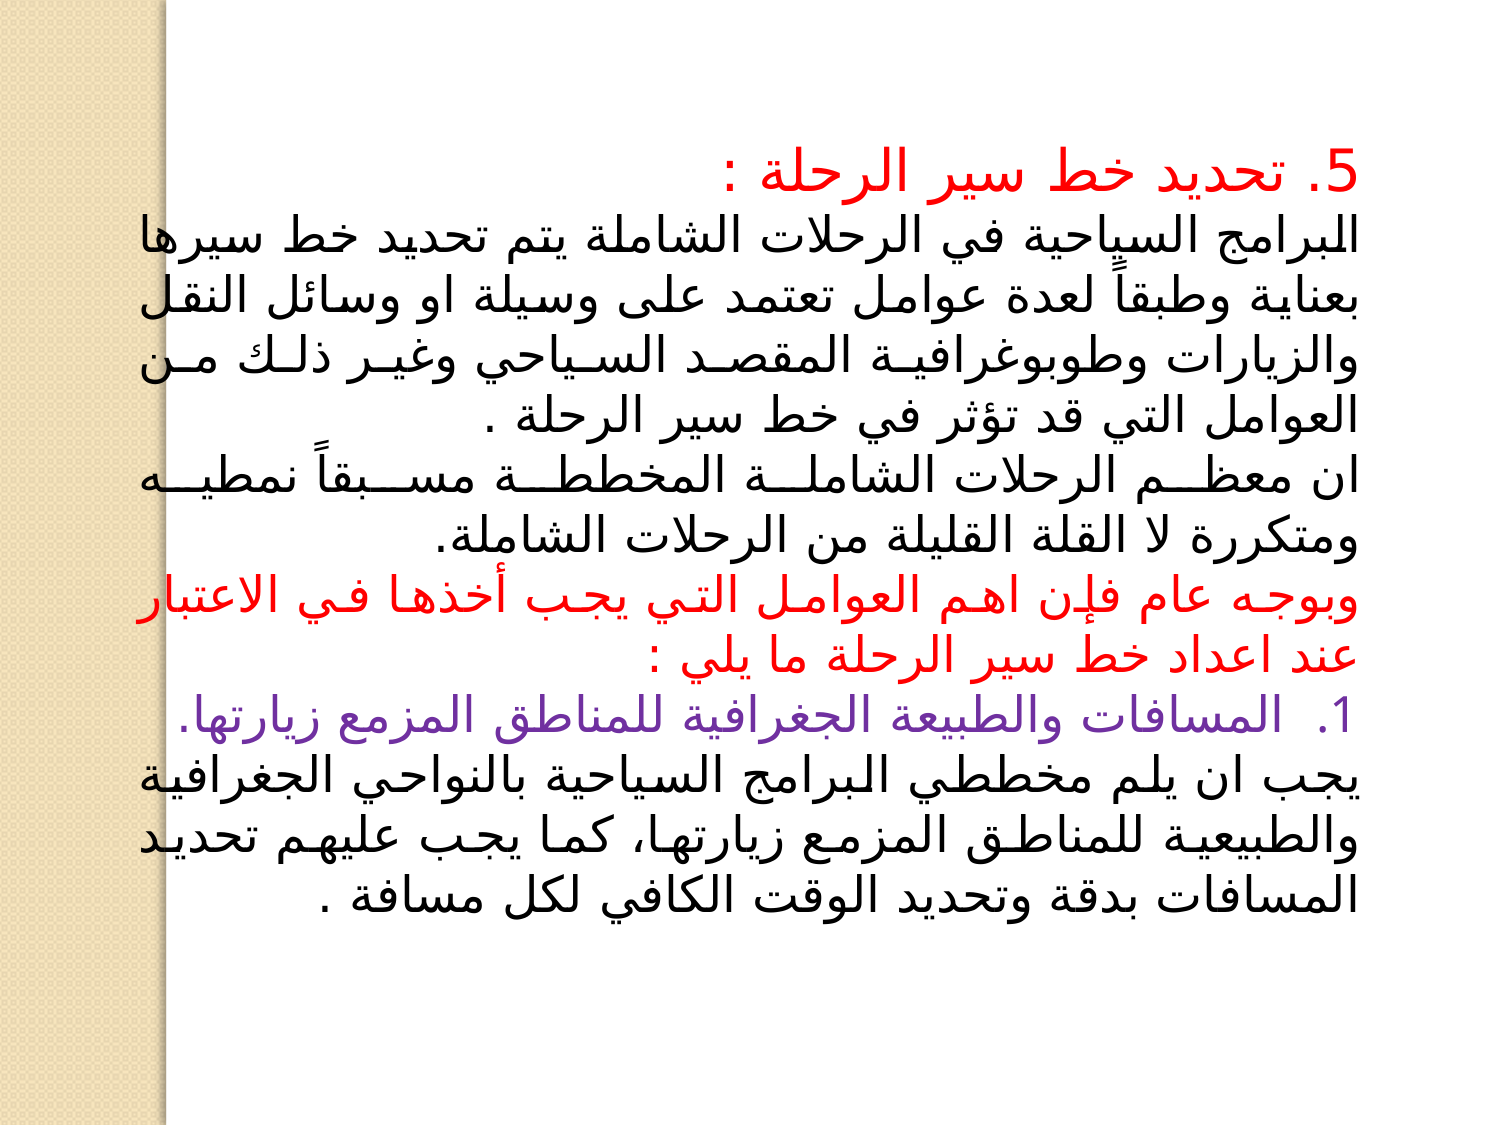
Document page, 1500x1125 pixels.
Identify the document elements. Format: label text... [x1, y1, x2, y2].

text_box 5. تحديد خط سير الرحلة : البرامج السياحية في الرحلات الشاملة يتم تحديد خط سيرها بعناية وطبقاً لعدة عوامل تعتمد على وسيلة او وسائل النقل والزيارات وطوبوغرافية المقصد السياحي وغير ذلك من العوامل التي قد تؤثر في خط سير الرحلة . ان معظم الرحلات الشاملة المخططة مسبقاً نمطيه ومتكررة لا القلة القليلة من الرحلات الشاملة. وبوجه عام فإن اهم العوامل التي يجب أخذها في الاعتبار عند اعداد خط سير الرحلة ما يلي : المسافات والطبيعة الجغرافية للمناطق المزمع زيارتها. يجب ان يلم مخططي البرامج السياحية بالنواحي الجغرافية والطبيعية للمناطق المزمع زيارتها، كما يجب عليهم تحديد المسافات بدقة وتحديد الوقت الكافي لكل مسافة . [123, 125, 1376, 931]
